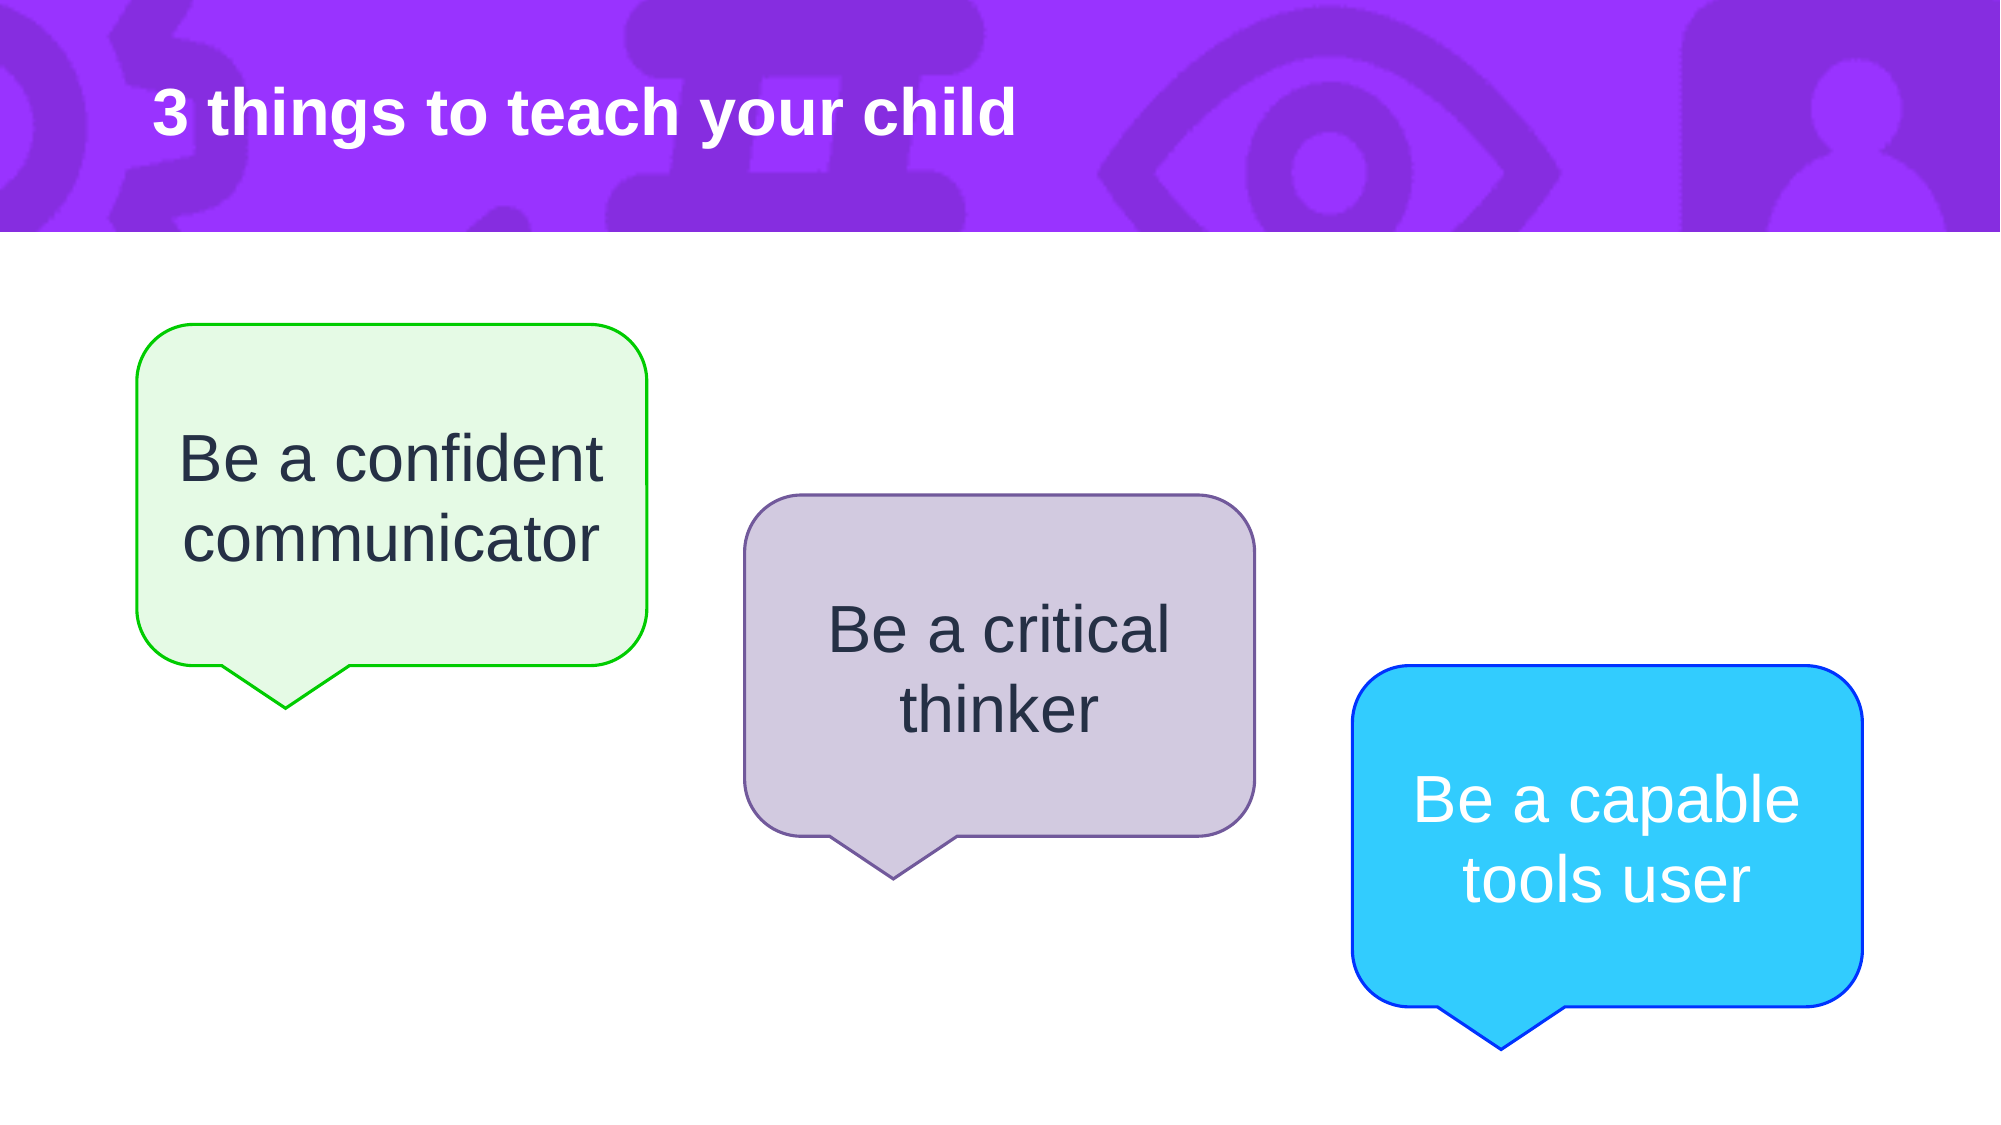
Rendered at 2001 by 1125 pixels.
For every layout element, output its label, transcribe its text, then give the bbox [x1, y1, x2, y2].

text_box Be a critical thinker [743, 493, 1257, 881]
text_box Be a capable tools user [1350, 664, 1864, 1052]
text_box Be a confident communicator [135, 322, 649, 711]
picture [0, 0, 2000, 233]
